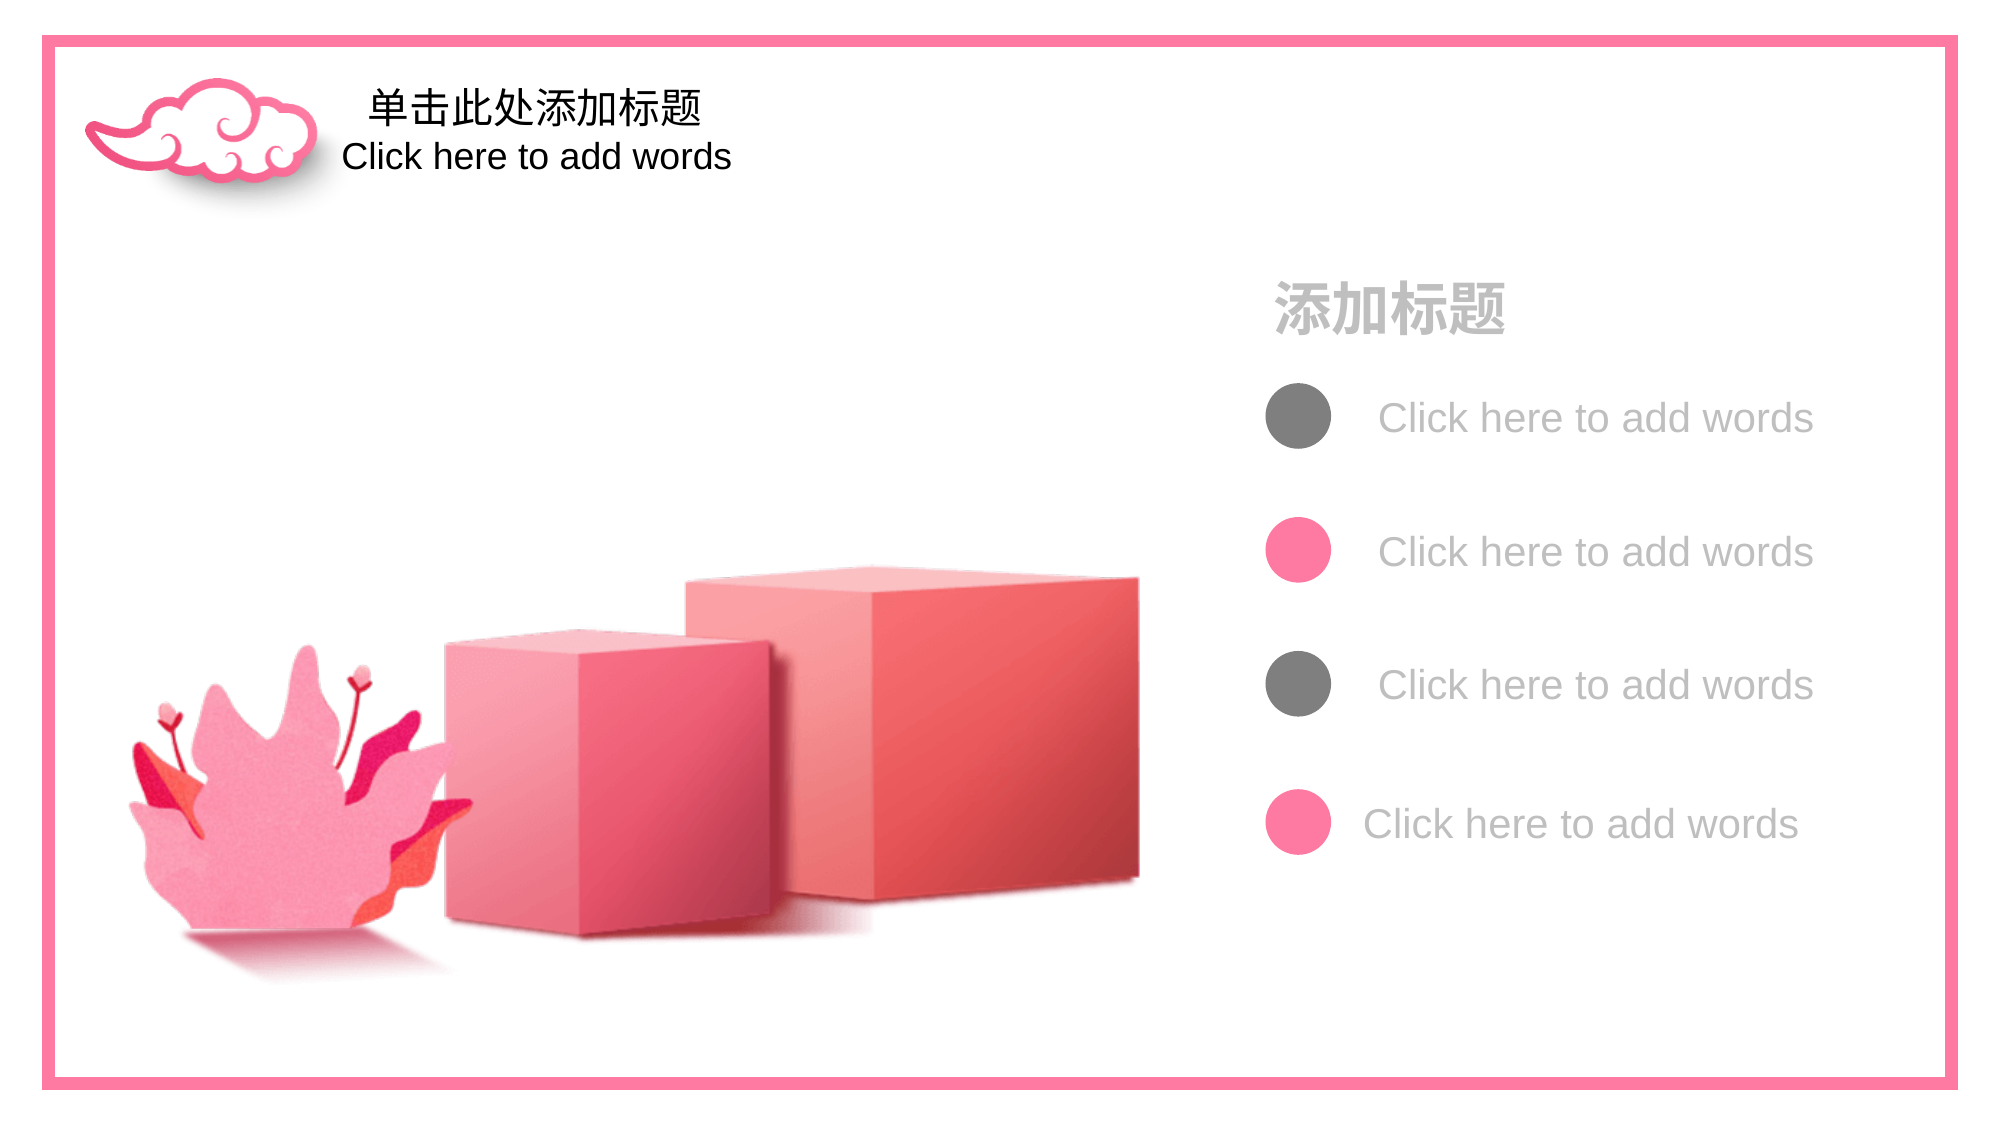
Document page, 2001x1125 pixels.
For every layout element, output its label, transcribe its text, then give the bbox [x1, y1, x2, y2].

picture [85, 78, 354, 222]
text_box [1264, 515, 1333, 584]
text_box [1264, 649, 1333, 718]
text_box Click here to add words [1348, 789, 1847, 854]
text_box [1264, 382, 1333, 450]
text_box Click here to add words [1363, 650, 1862, 716]
text_box [1264, 788, 1333, 856]
text_box Click here to add words [1363, 517, 1862, 582]
text_box 添加标题 [1259, 264, 1702, 350]
text_box Click here to add words [354, 124, 767, 185]
picture [85, 520, 1170, 1047]
text_box 单击此处添加标题 [353, 74, 793, 140]
text_box Click here to add words [1363, 383, 1862, 448]
text_box [47, 40, 1952, 1085]
